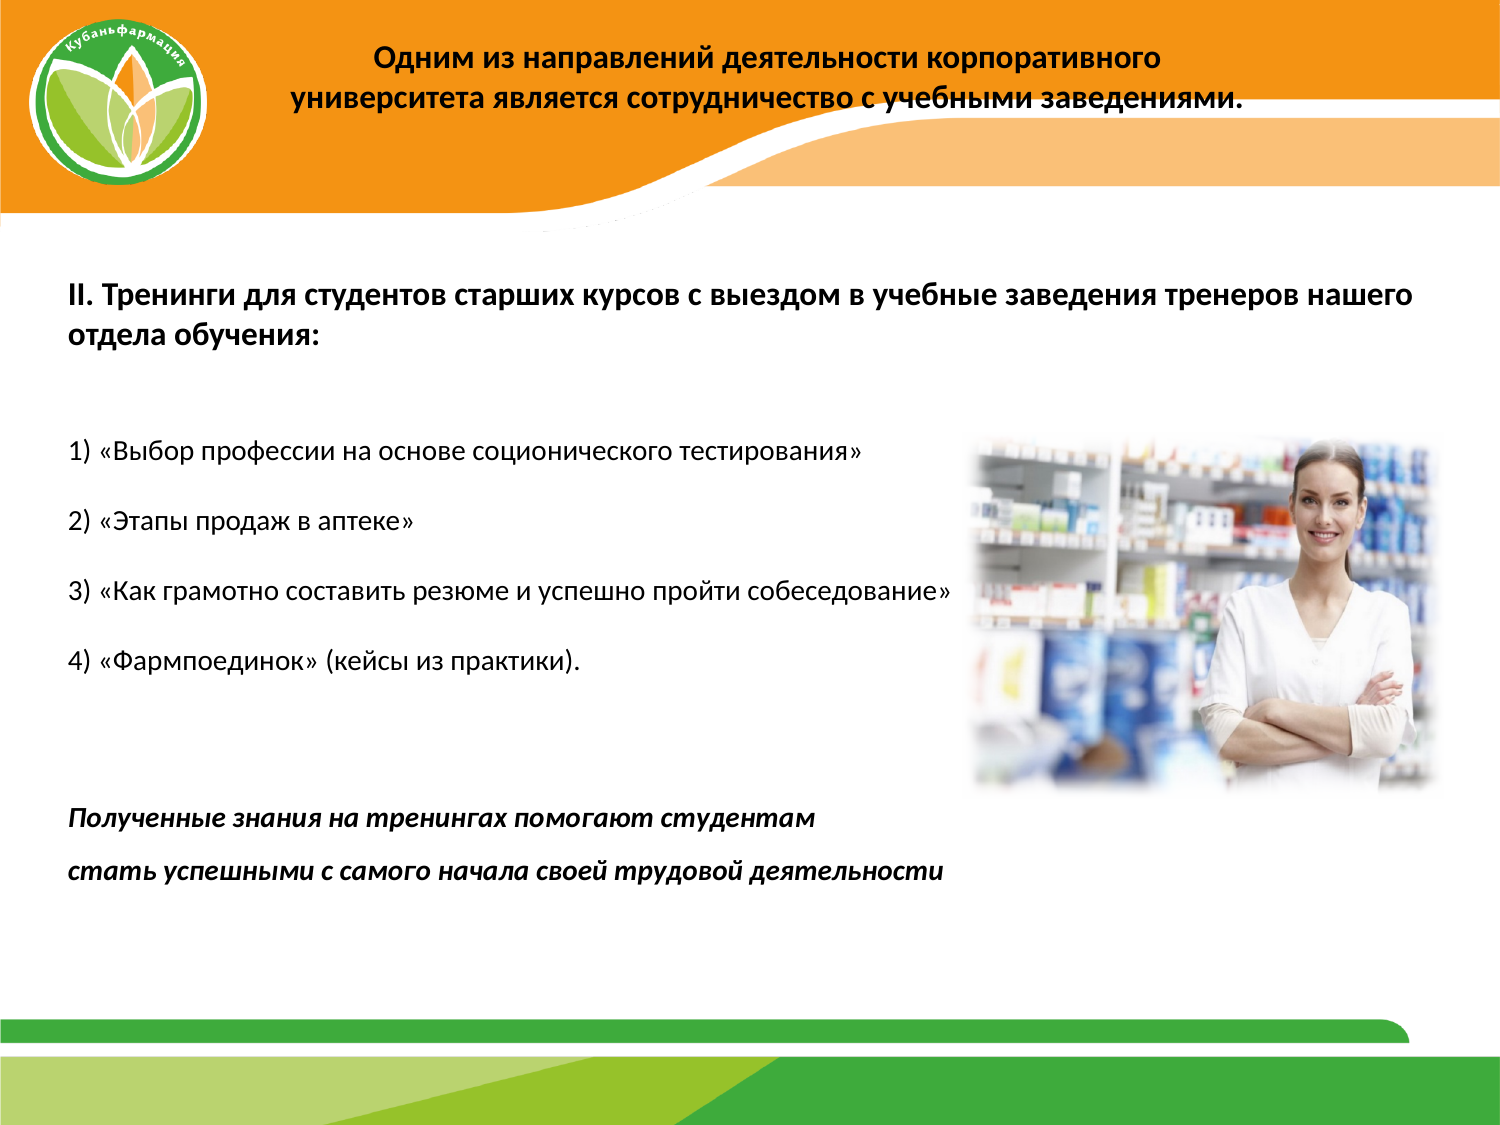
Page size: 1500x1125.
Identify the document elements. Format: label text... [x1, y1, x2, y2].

text_box Одним из направлений деятельности корпоративного университета является сотрудничество с учебными заведениями. [271, 27, 1265, 123]
picture [0, 0, 1500, 1125]
text_box II. Тренинги для студентов старших курсов с выездом в учебные заведения тренеров нашего отдела обучения: 1) «Выбор профессии на основе соционического тестирования» 2) «Этапы продаж в аптеке» 3) «Как грамотно составить резюме и успешно пройти собеседование» 4) «Фармпоединок» (кейсы из практики). Полученные знания на тренингах помогают студентам стать успешными с самого начала своей трудовой деятельности [53, 184, 1447, 1039]
